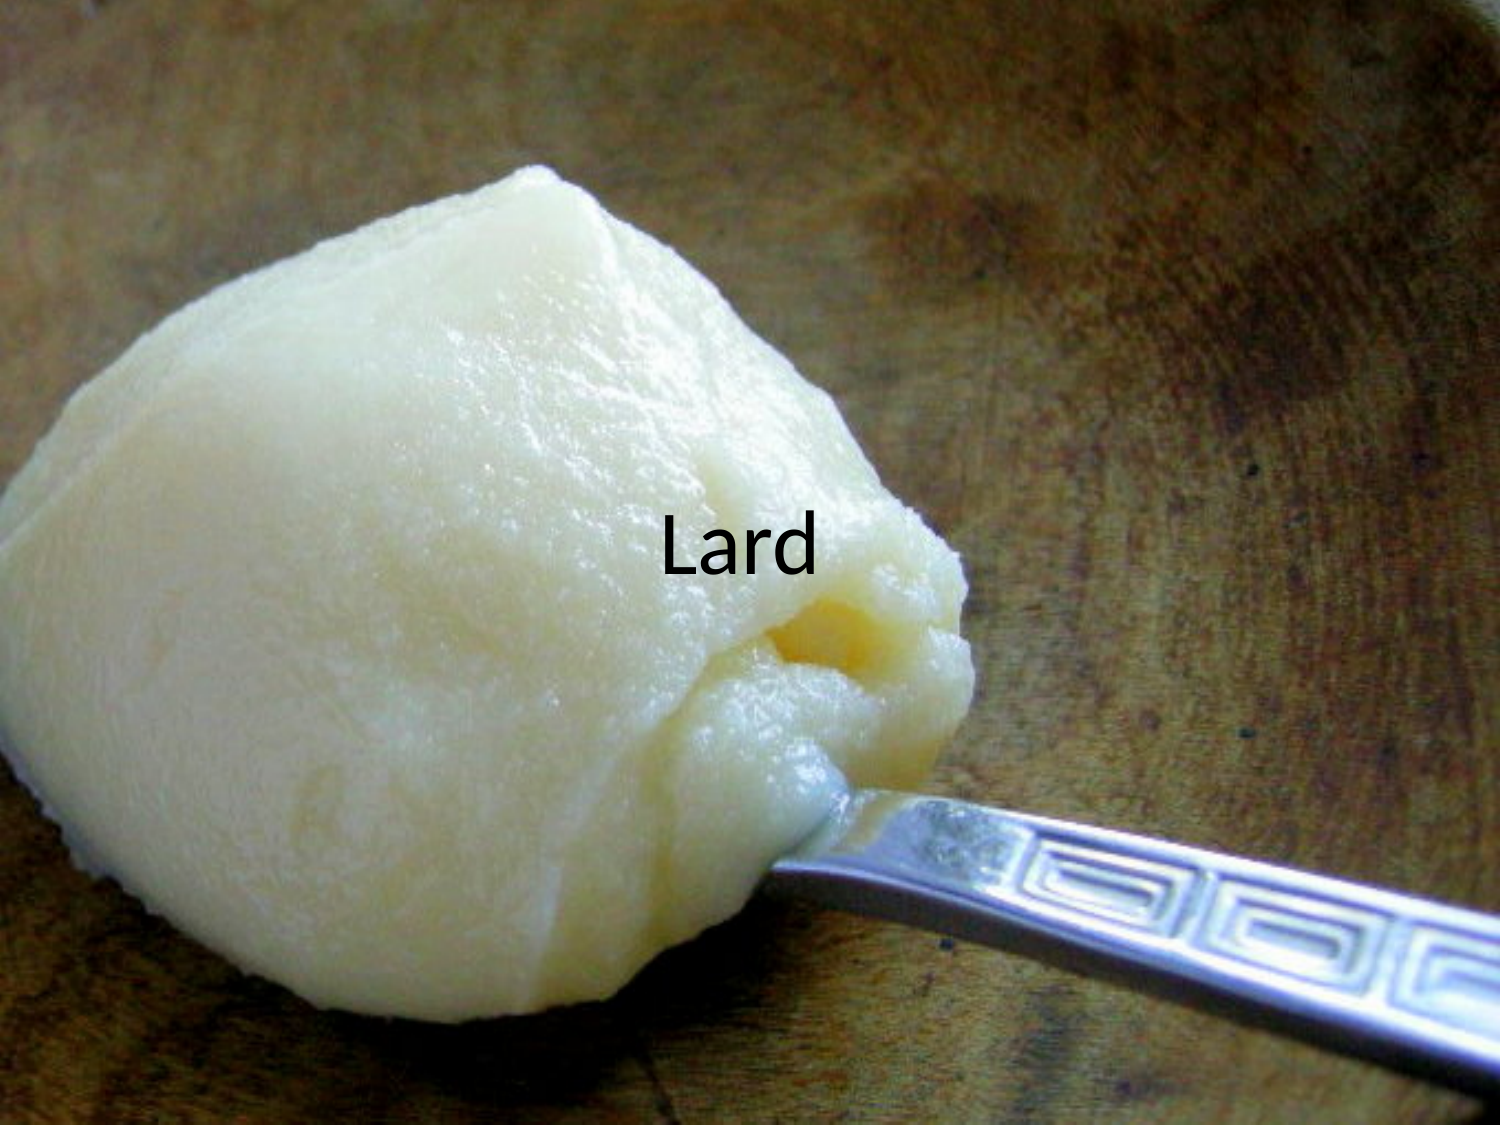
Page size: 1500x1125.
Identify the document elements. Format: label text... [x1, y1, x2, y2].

picture [0, 0, 1500, 1125]
title Lard [64, 444, 1415, 632]
